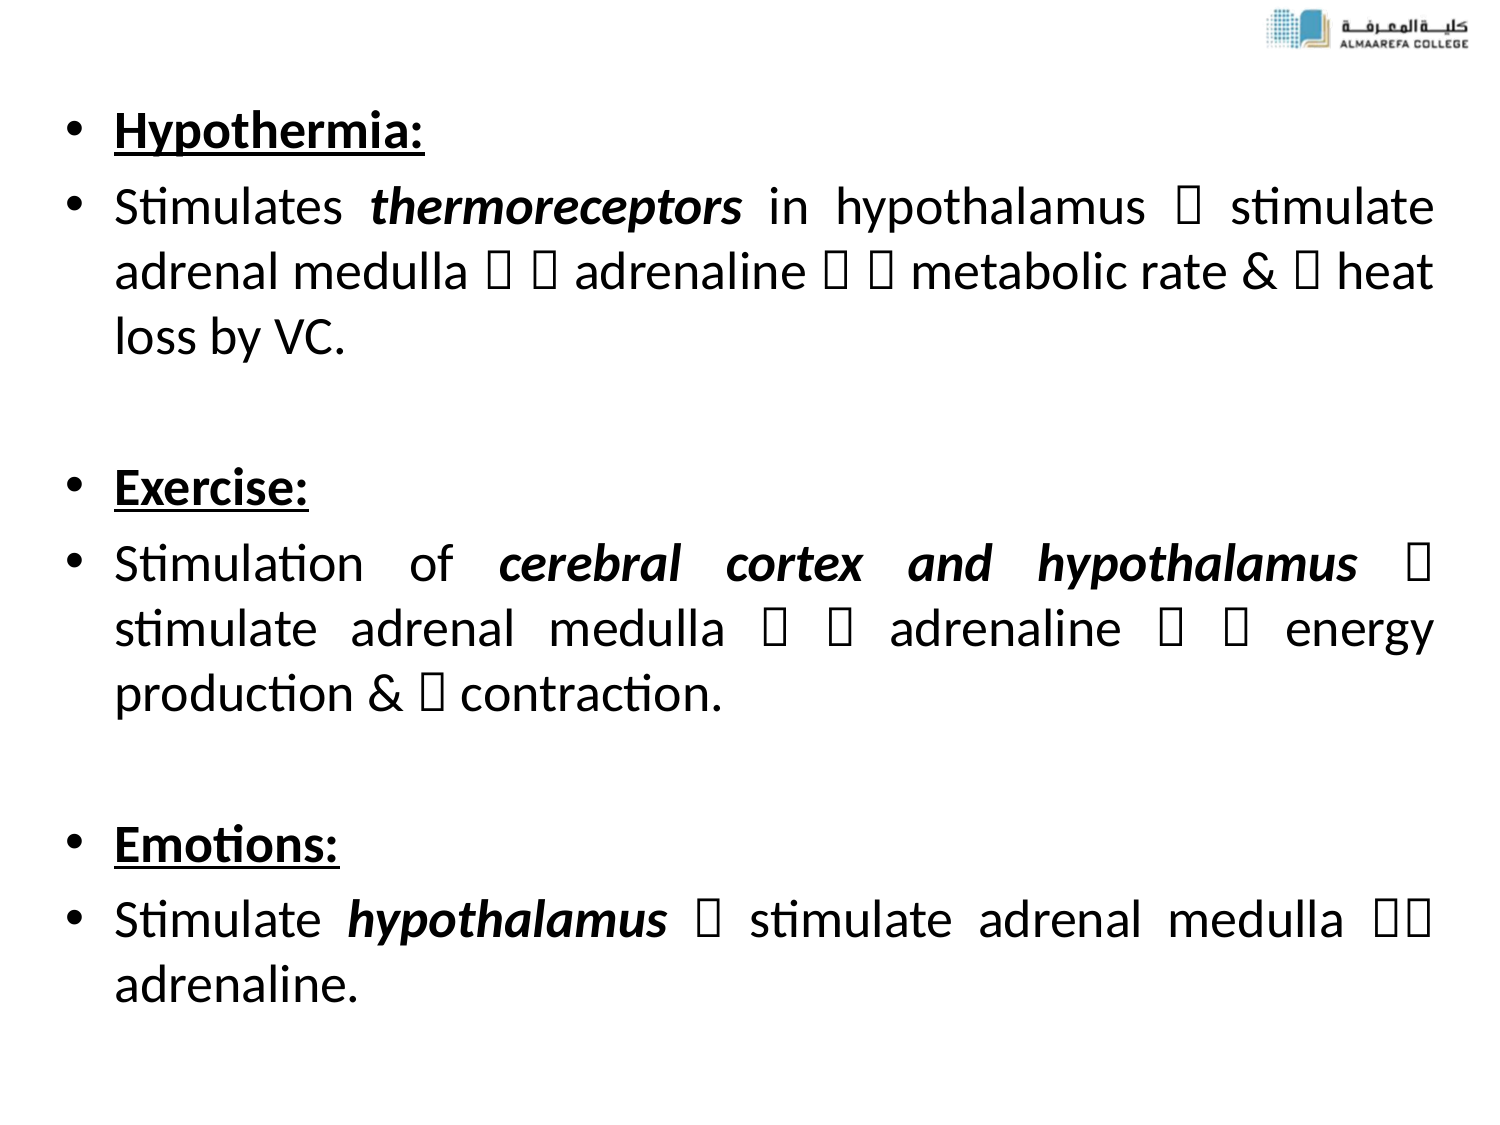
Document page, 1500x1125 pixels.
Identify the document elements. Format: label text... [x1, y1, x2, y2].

list Hypothermia: Stimulates thermoreceptors in hypothalamus  stimulate adrenal medulla   adrenaline   metabolic rate &  heat loss by VC. Exercise: Stimulation of cerebral cortex and hypothalamus  stimulate adrenal medulla   adrenaline   energy production &  contraction. Emotions: Stimulate hypothalamus  stimulate adrenal medulla  adrenaline. [50, 87, 1450, 1025]
picture [1262, 0, 1473, 65]
